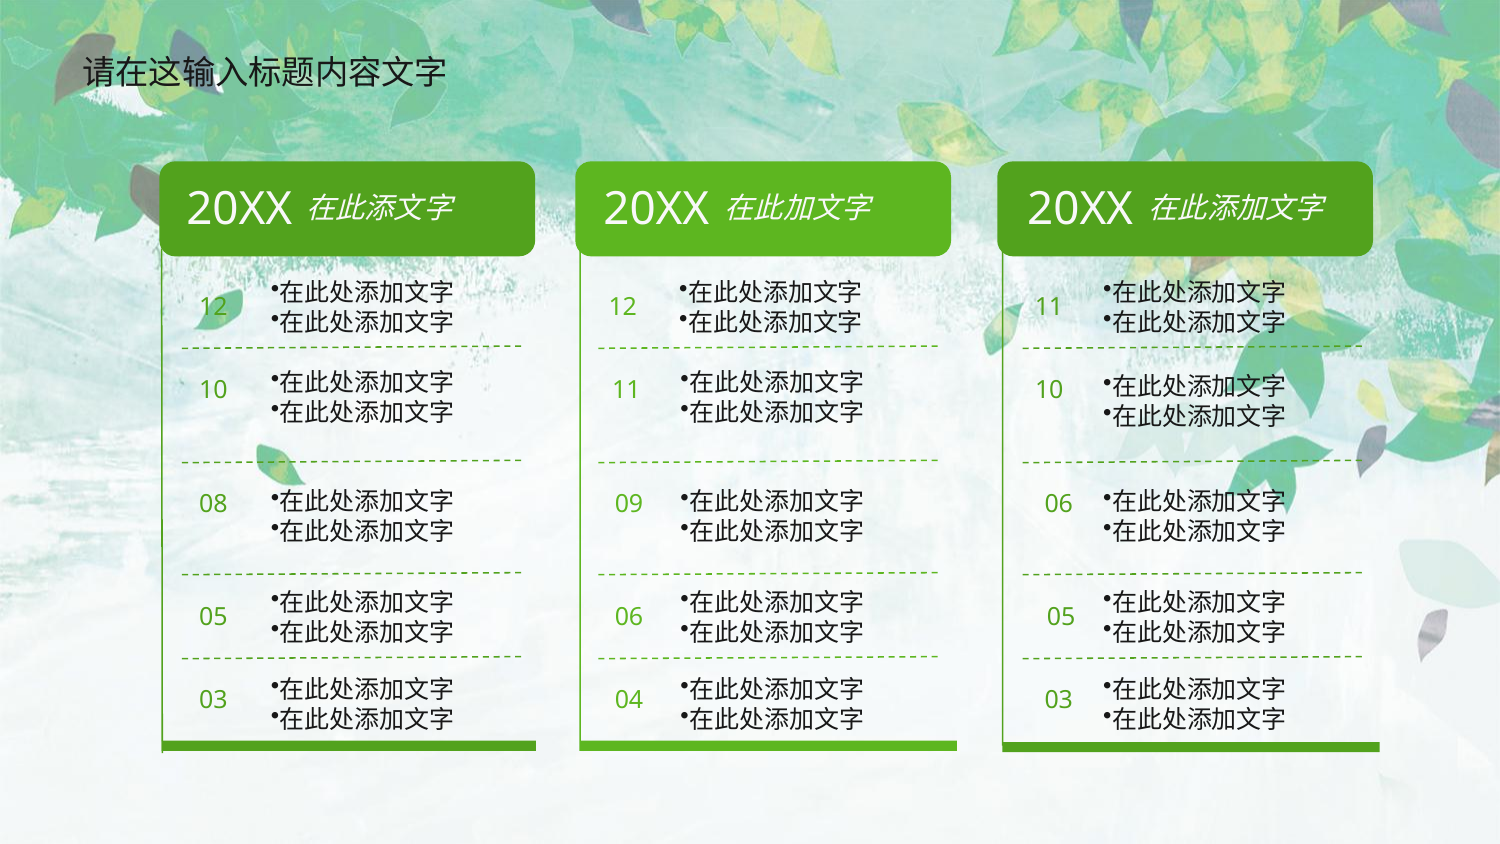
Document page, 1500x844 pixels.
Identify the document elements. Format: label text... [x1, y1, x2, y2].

picture [0, 0, 1500, 844]
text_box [996, 161, 1380, 753]
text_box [159, 161, 537, 754]
text_box 请在这输入标题内容文字 [67, 43, 703, 99]
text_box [572, 161, 958, 752]
